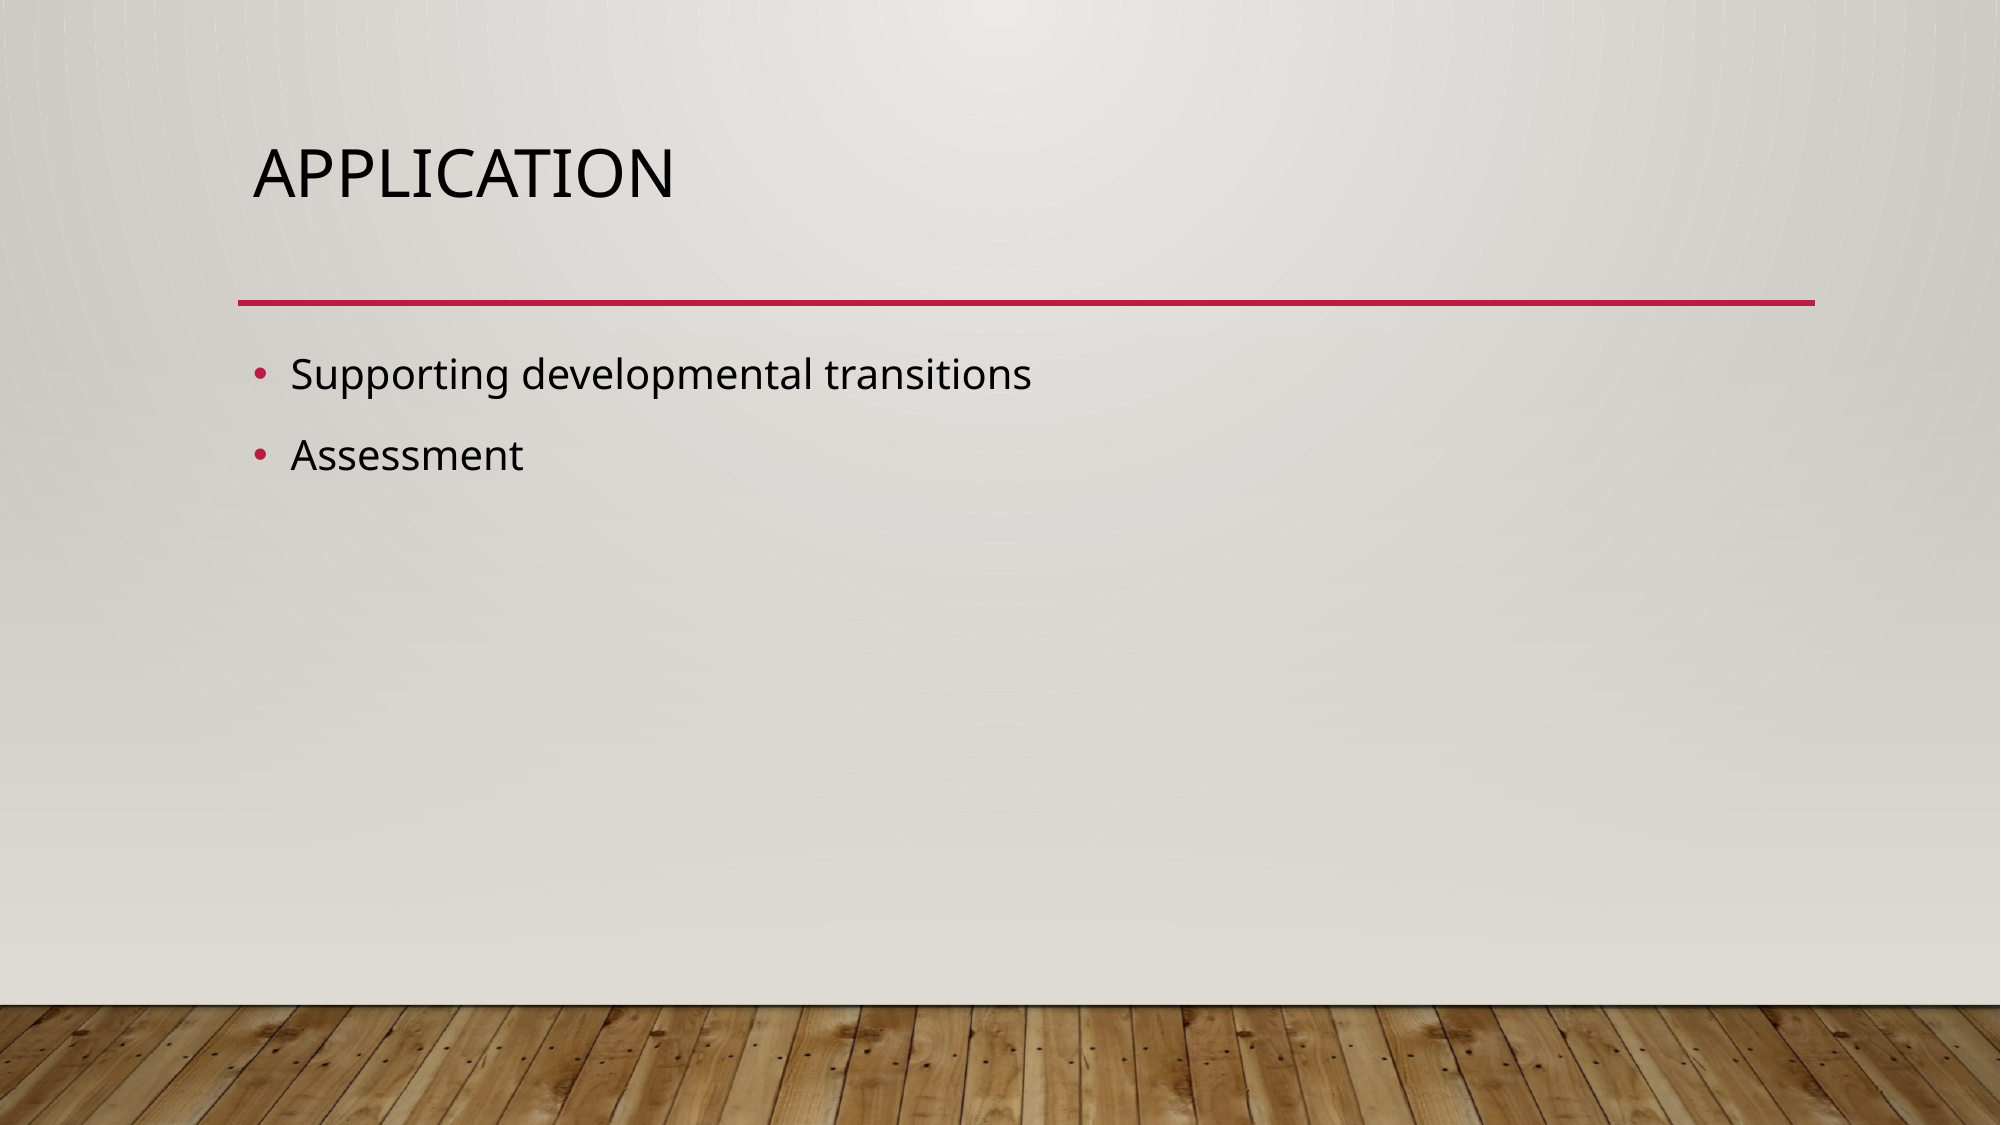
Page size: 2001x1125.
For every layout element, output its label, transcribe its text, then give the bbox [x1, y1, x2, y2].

list Supporting developmental transitions Assessment [238, 330, 1814, 897]
title Application [238, 131, 1814, 305]
picture [0, 1005, 2000, 1125]
